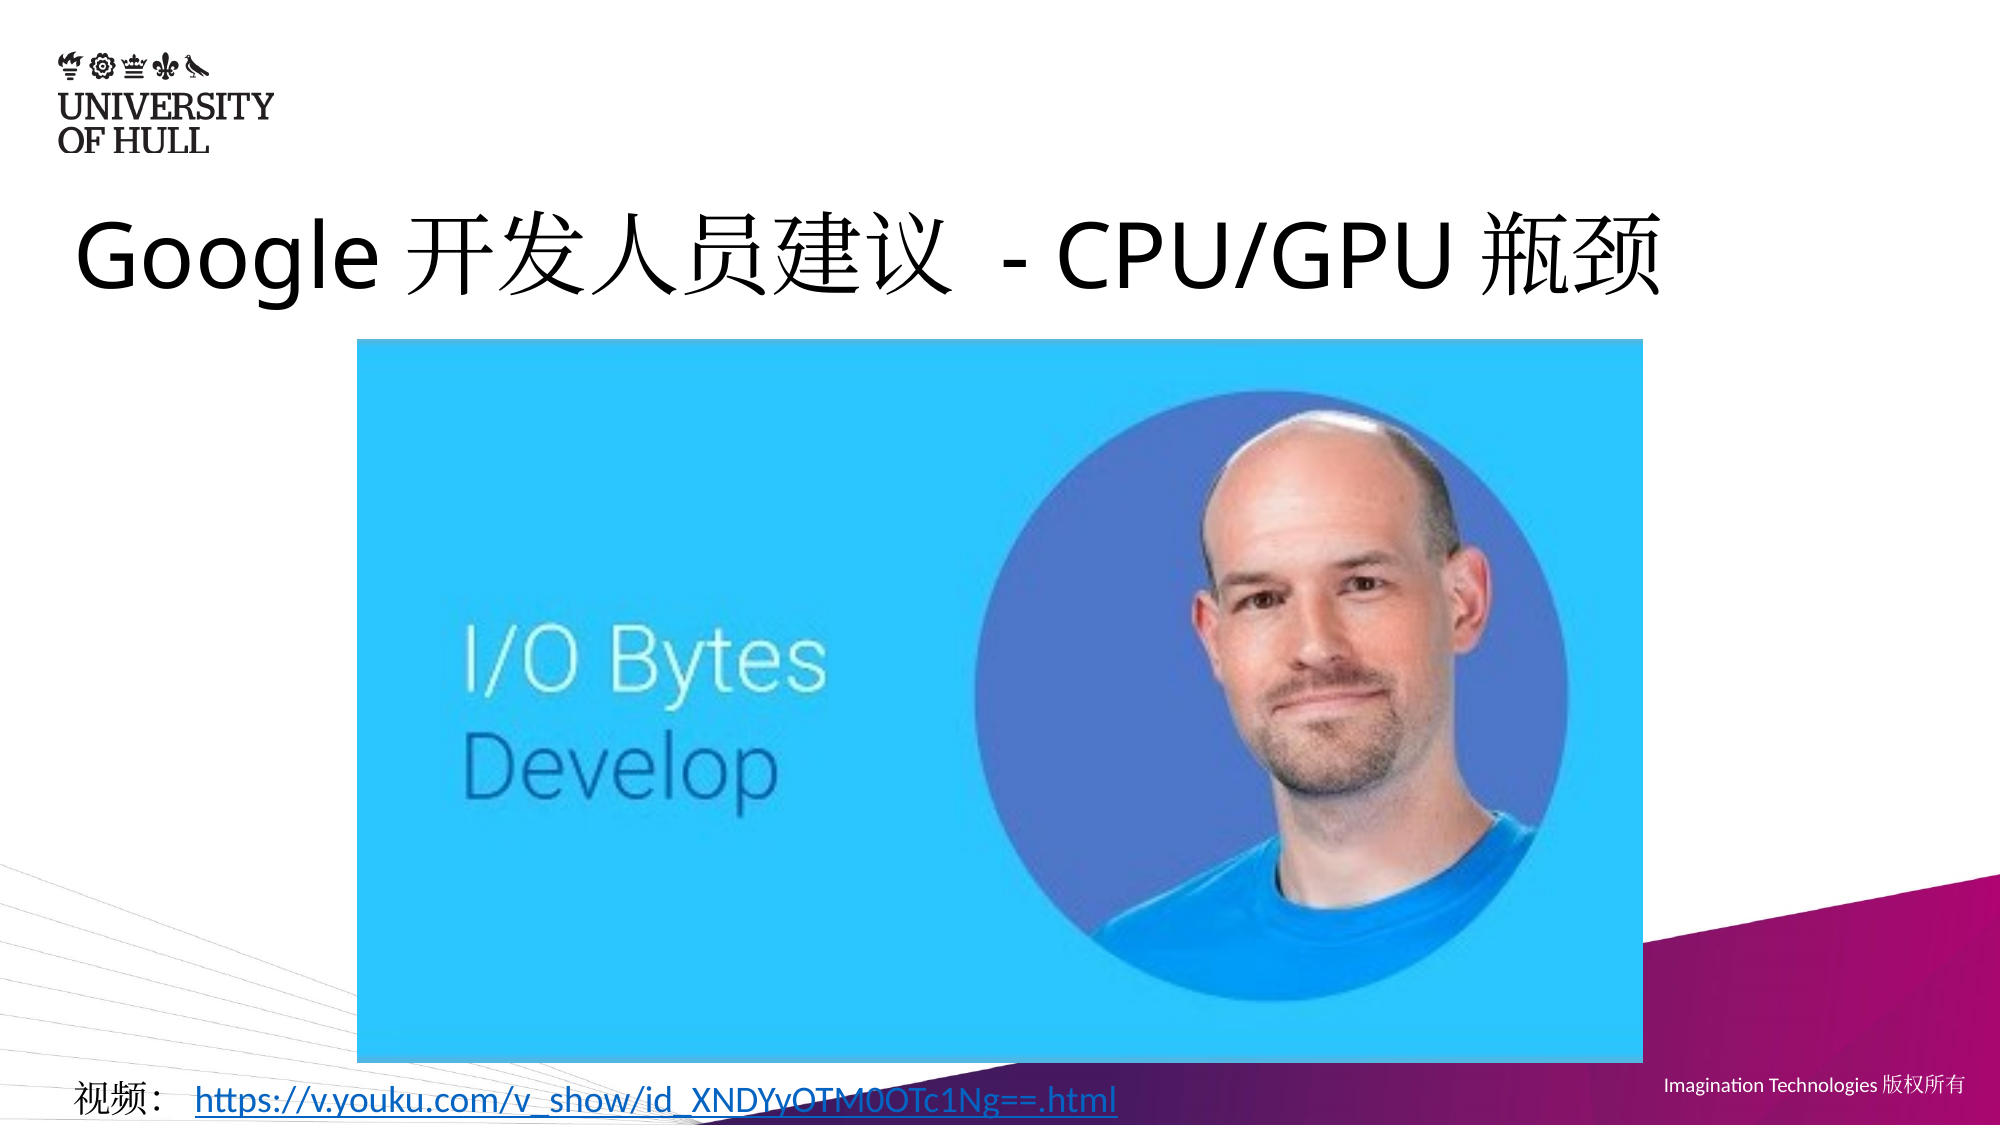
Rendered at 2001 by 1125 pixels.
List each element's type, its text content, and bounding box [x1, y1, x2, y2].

title Google开发人员建议 - CPU/GPU瓶颈 [57, 178, 1931, 340]
list 视频：https://v.youku.com/v_show/id_XNDYyOTM0OTc1Ng==.html [57, 356, 1931, 1074]
picture [0, 0, 2000, 1125]
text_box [356, 339, 1644, 1063]
